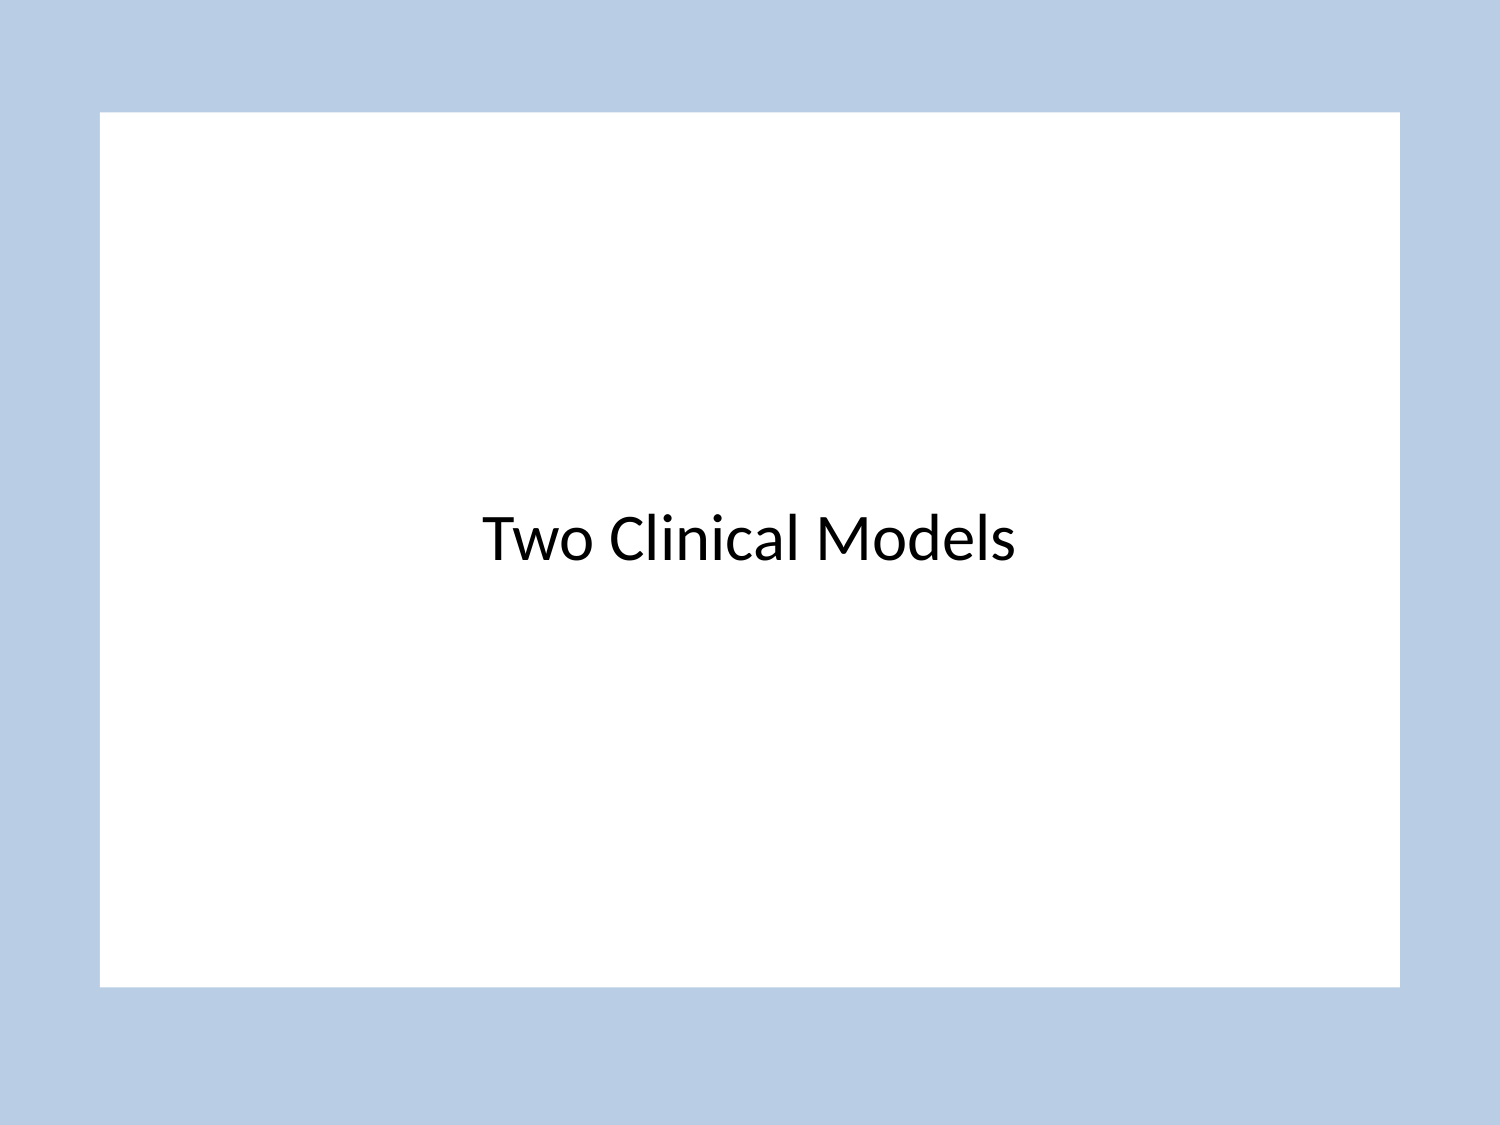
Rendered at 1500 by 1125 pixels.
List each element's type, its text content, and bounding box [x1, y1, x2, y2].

subtitle Two Clinical Models [99, 112, 1400, 988]
